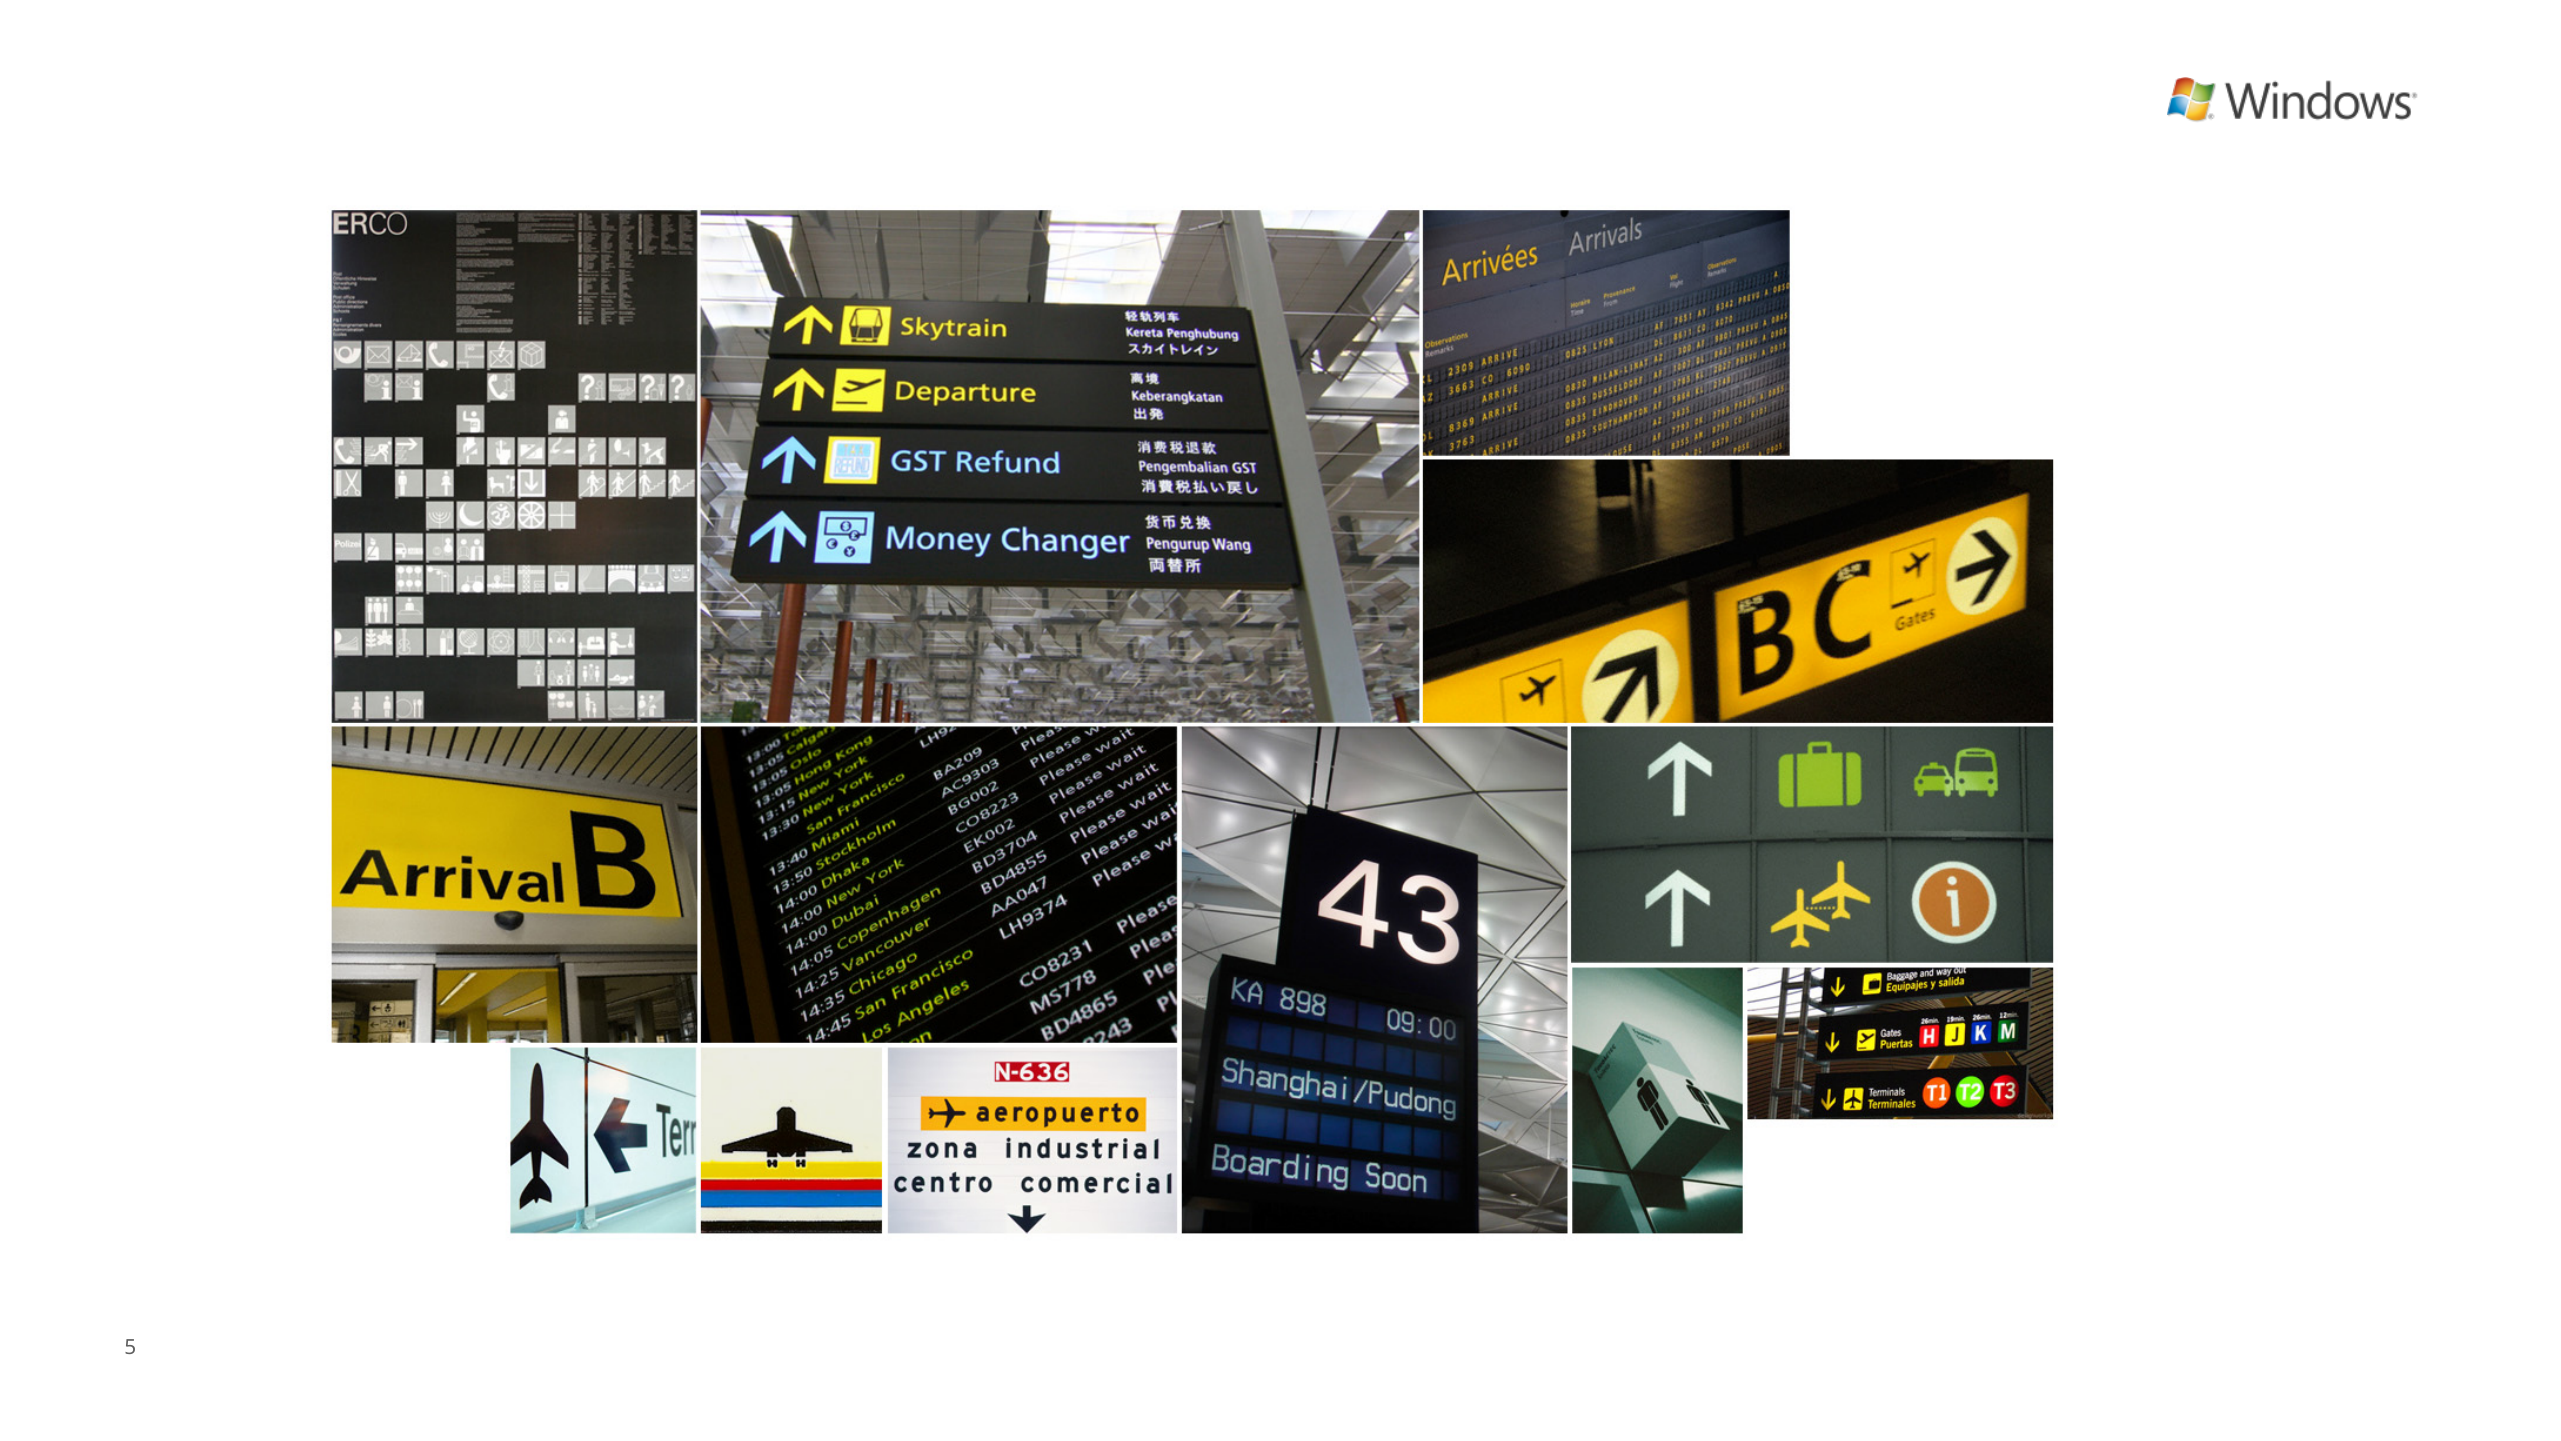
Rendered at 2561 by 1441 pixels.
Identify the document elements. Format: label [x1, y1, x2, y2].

picture [205, 77, 2443, 1345]
